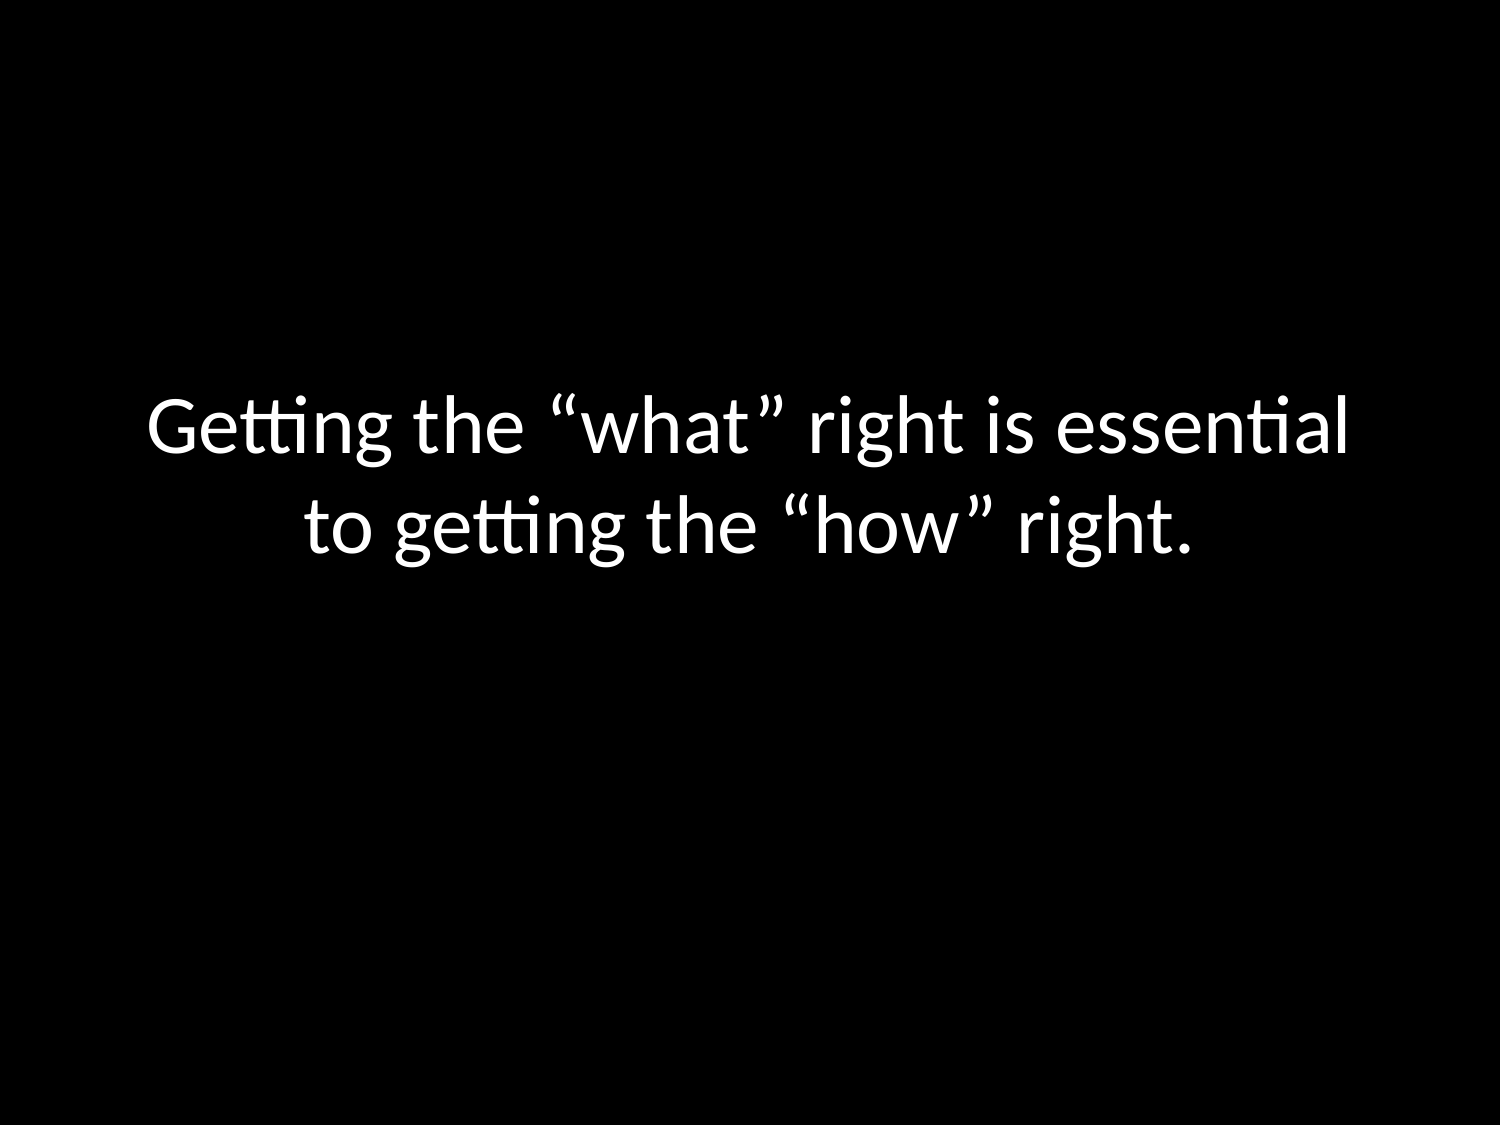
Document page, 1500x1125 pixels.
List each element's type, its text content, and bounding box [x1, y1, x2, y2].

title Getting the “what” right is essential to getting the “how” right. [112, 349, 1388, 591]
